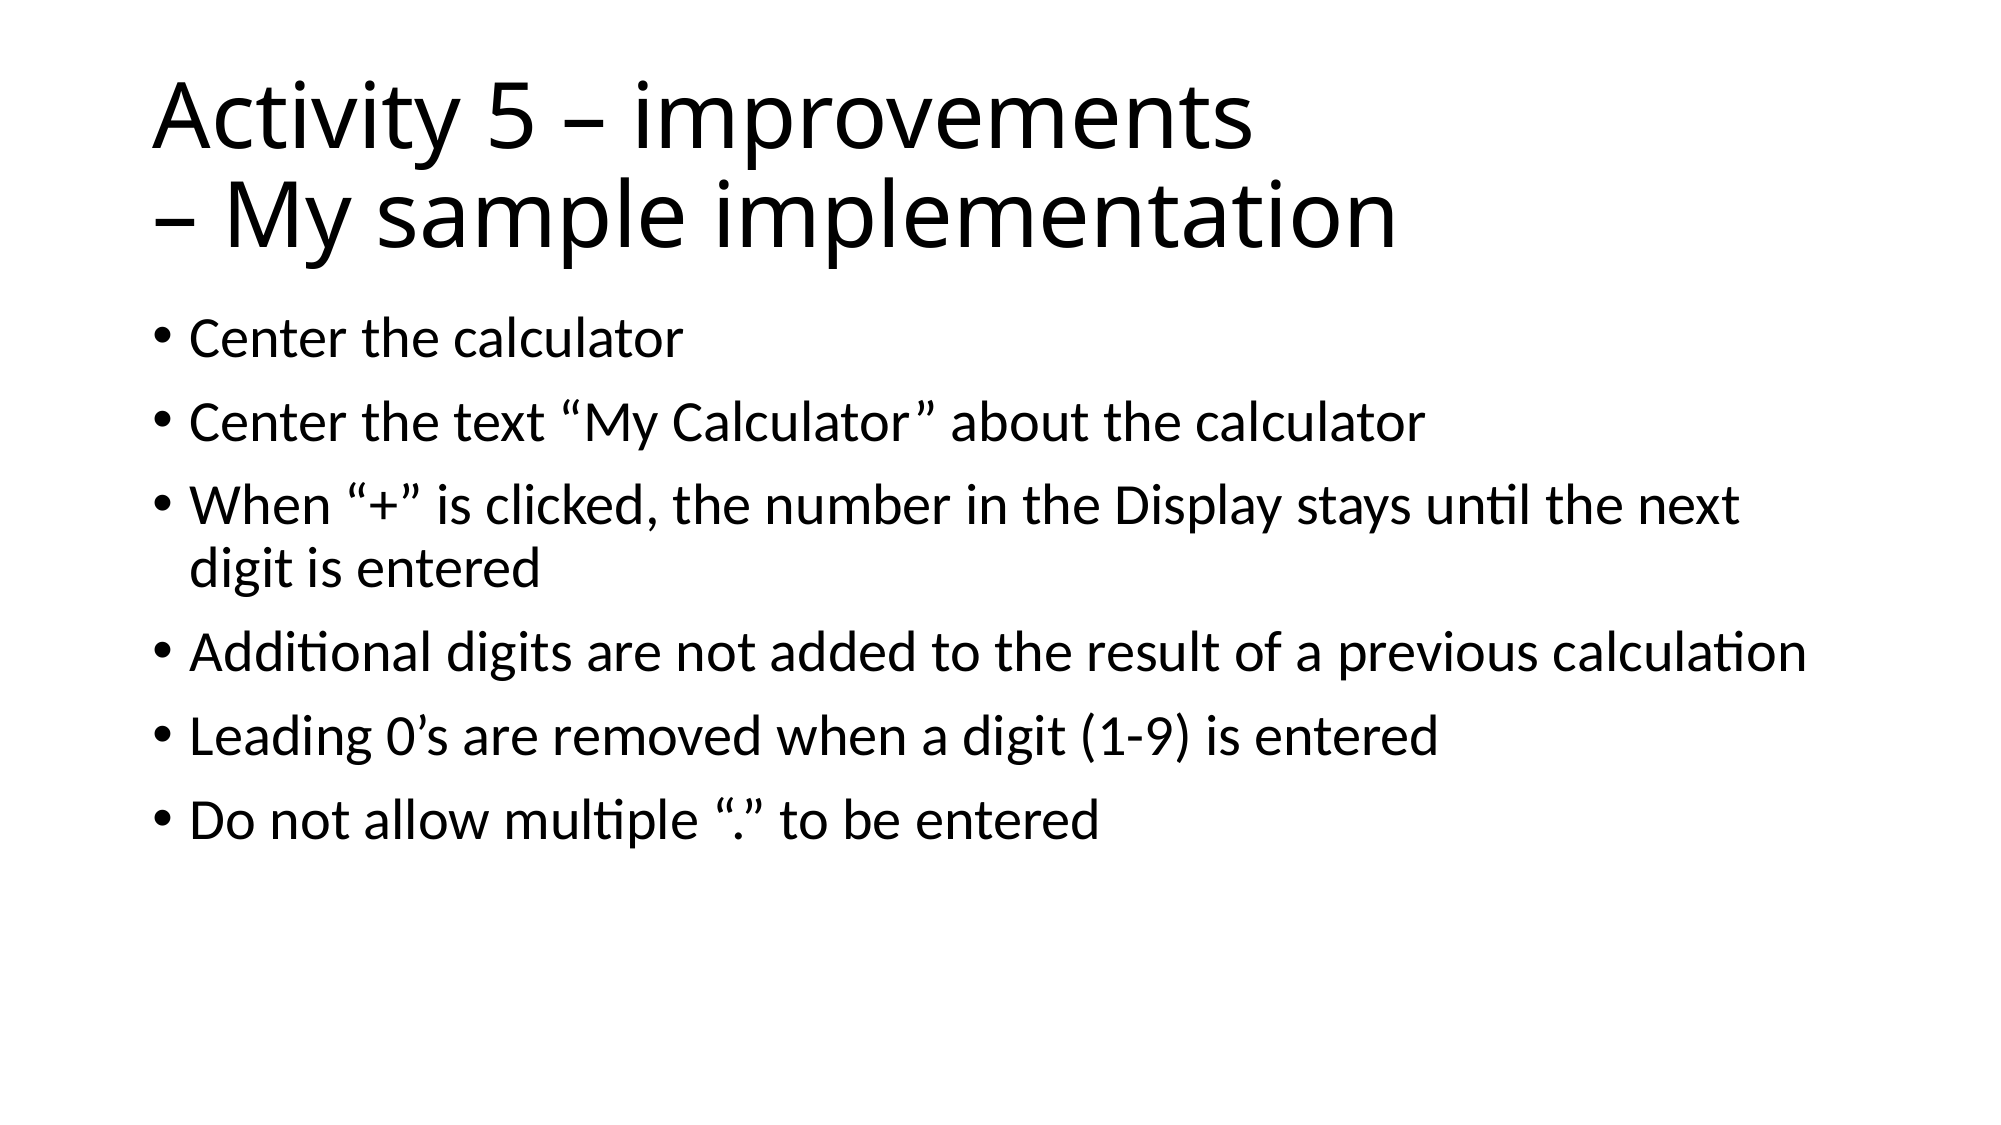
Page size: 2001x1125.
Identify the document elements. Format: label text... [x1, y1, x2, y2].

title Activity 5 – improvements – My sample implementation [137, 59, 1863, 278]
list Center the calculator Center the text “My Calculator” about the calculator When “+” is clicked, the number in the Display stays until the next digit is entered Additional digits are not added to the result of a previous calculation Leading 0’s are removed when a digit (1-9) is entered Do not allow multiple “.” to be entered [137, 299, 1863, 1014]
